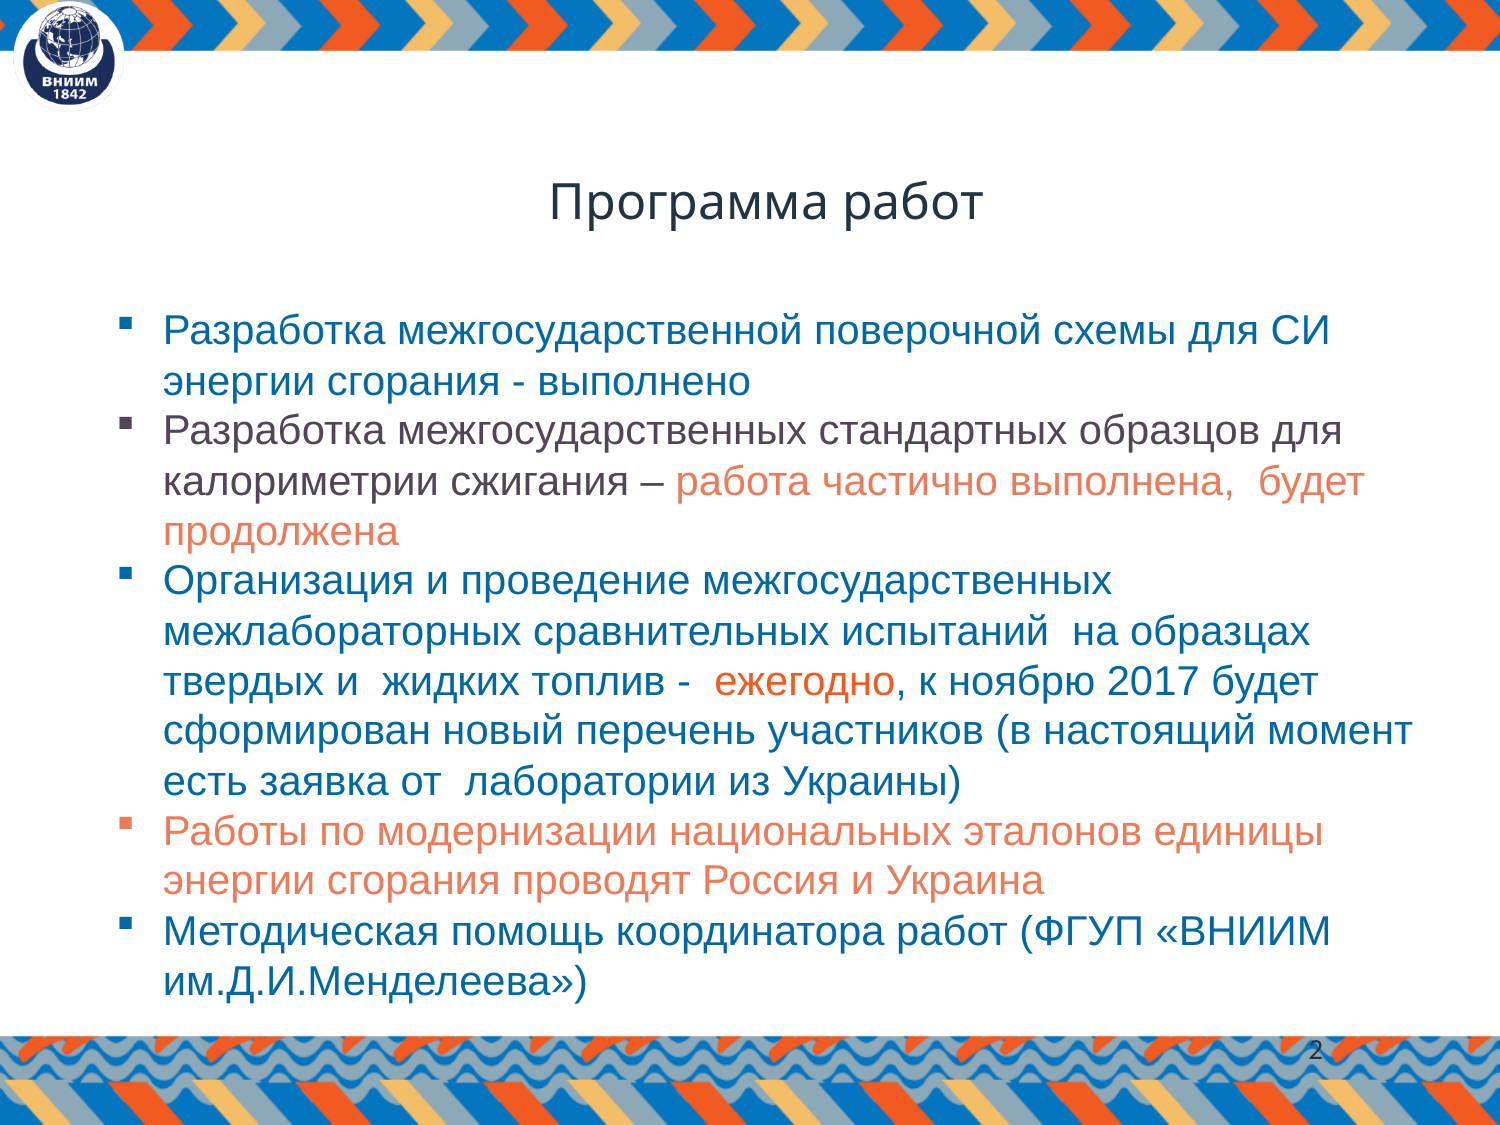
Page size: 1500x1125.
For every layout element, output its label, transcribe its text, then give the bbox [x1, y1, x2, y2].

slide_number 2 [1293, 1023, 1419, 1084]
title Программа работ [68, 113, 1465, 287]
text_box Разработка межгосударственной поверочной схемы для СИ энергии сгорания - выполнено Разработка межгосударственных стандартных образцов для калориметрии сжигания – работа частично выполнена, будет продолжена Организация и проведение межгосударственных межлабораторных сравнительных испытаний на образцах твердых и жидких топлив - ежегодно, к ноябрю 2017 будет сформирован новый перечень участников (в настоящий момент есть заявка от лаборатории из Украины) Работы по модернизации национальных эталонов единицы энергии сгорания проводят Россия и Украина Методическая помощь координатора работ (ФГУП «ВНИИМ им.Д.И.Менделеева») [101, 295, 1445, 1011]
picture [0, 0, 1500, 1125]
